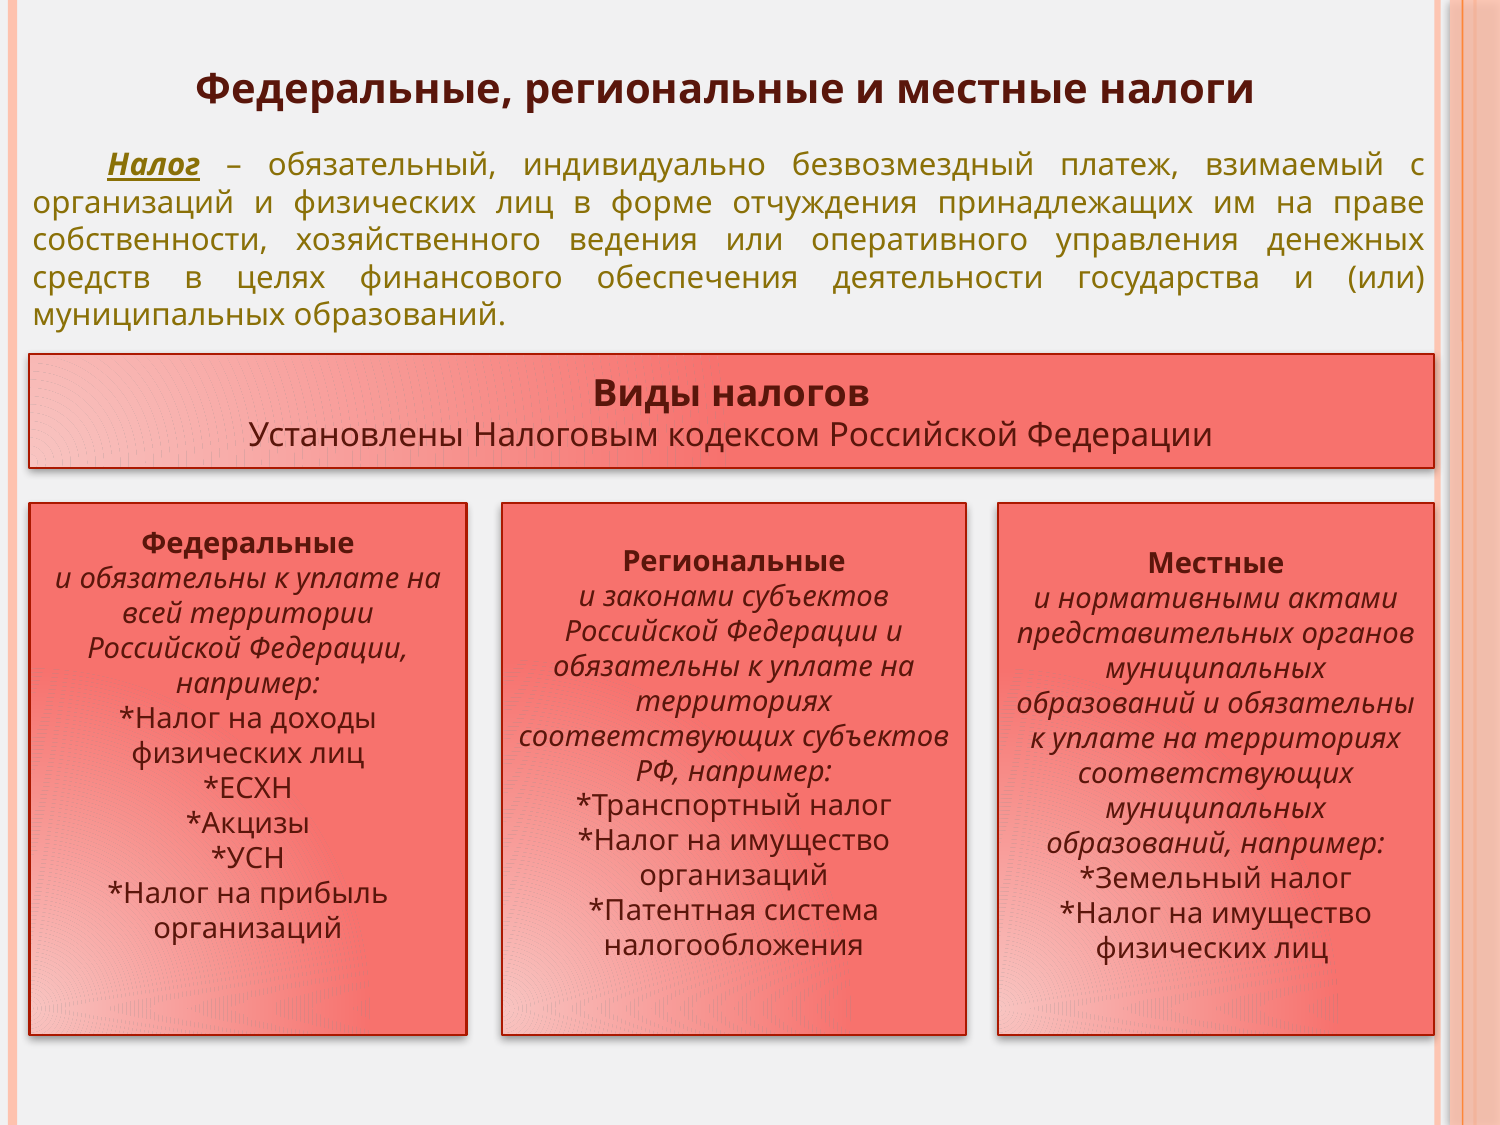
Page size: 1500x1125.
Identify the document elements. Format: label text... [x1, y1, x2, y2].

text_box Налог – обязательный, индивидуально безвозмездный платеж, взимаемый с организаций и физических лиц в форме отчуждения принадлежащих им на праве собственности, хозяйственного ведения или оперативного управления денежных средств в целях финансового обеспечения деятельности государства и (или) муниципальных образований. [17, 137, 1442, 340]
text_box Местные и нормативными актами представительных органов муниципальных образований и обязательны к уплате на территориях соответствующих муниципальных образований, например: *Земельный налог *Налог на имущество физических лиц [997, 502, 1435, 1036]
text_box Виды налогов Установлены Налоговым кодексом Российской Федерации [28, 353, 1435, 469]
text_box Федеральные и обязательны к уплате на всей территории Российской Федерации, например: *Налог на доходы физических лиц *ЕСХН *Акцизы *УСН *Налог на прибыль организаций [28, 502, 468, 1036]
text_box Региональные и законами субъектов Российской Федерации и обязательны к уплате на территориях соответствующих субъектов РФ, например: *Транспортный налог *Налог на имущество организаций *Патентная система налогообложения [501, 502, 967, 1036]
text_box Федеральные, региональные и местные налоги [17, 54, 1434, 137]
